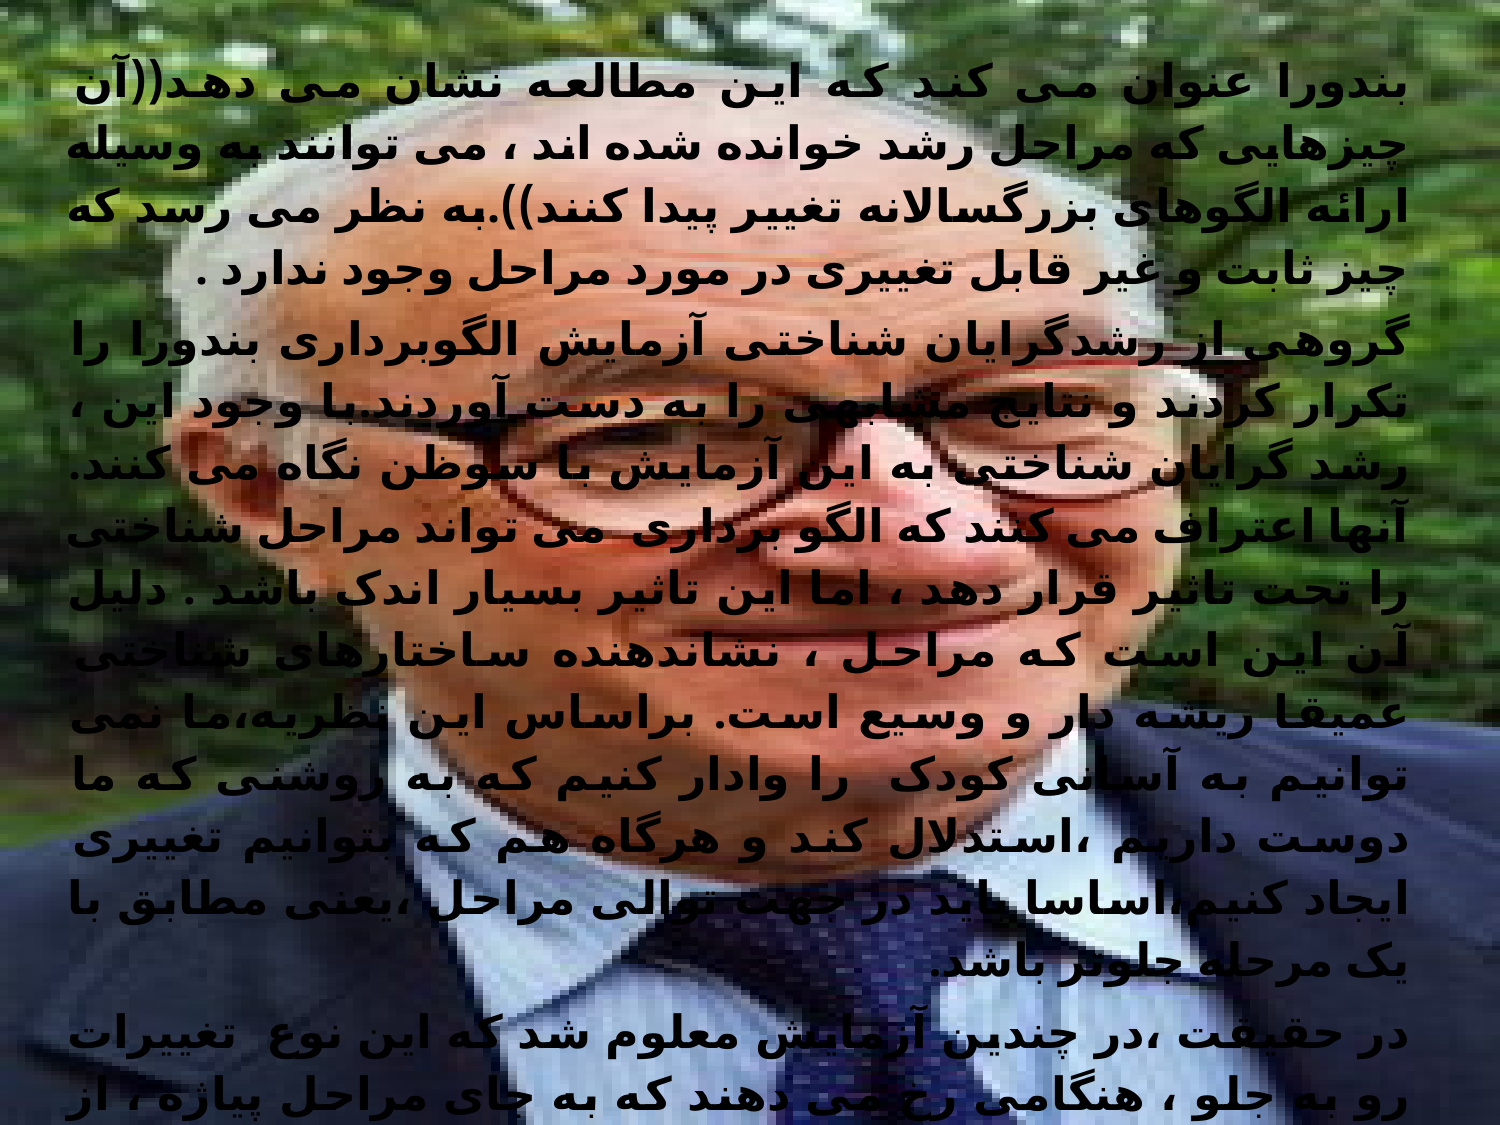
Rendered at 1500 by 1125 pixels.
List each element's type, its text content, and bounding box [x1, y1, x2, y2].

picture [0, 0, 1500, 1125]
list بندورا عنوان می کند که این مطالعه نشان می دهد((آن چیزهایی که مراحل رشد خوانده شده اند ، می توانند به وسیله ارائه الگوهای بزرگسالانه تغییر پیدا کنند)).به نظر می رسد که چیز ثابت و غیر قابل تغییری در مورد مراحل وجود ندارد . گروهی از رشدگرایان شناختی آزمایش الگوبرداری بندورا را تکرار کردند و نتایج مشابهی را به دست آوردند.با وجود این ، رشد گرایان شناختی به این آزمایش با سوظن نگاه می کنند. آنها اعتراف می کنند که الگو برداری می تواند مراحل شناختی را تحت تاثیر قرار دهد ، اما این تاثیر بسیار اندک باشد . دلیل آن این است که مراحل ، نشاندهنده ساختارهای شناختی عمیقا ریشه دار و وسیع است. براساس این نظریه،ما نمی توانیم به آسانی کودک را وادار کنیم که به روشنی که ما دوست داریم ،استدلال کند و هرگاه هم که بتوانیم تغییری ایجاد کنیم،اساسا باید در جهت توالی مراحل ،یعنی مطابق با یک مرحله جلوتر باشد. در حقیقت ،در چندین آزمایش معلوم شد که این نوع تغییرات رو به جلو ، هنگامی رخ می دهند که به جای مراحل پیاژه ، از مراحل کلبرگ استفاده شود .کلبرگ عنوان می کند که این امر به این دلیل اتفاق می افتد که مراحل او ساختارهای شناختی وسیع تری را نسبت به مراحل رشد اخلاقی پیاژه،در بر می گیرد و بنابراین تغییر در مراحل او ،مشکل تر است. با این حال ، همان طور که بندورا عنوان کرد , اثر الگوبرداری در این مطالعات ، کم فروغ و ضعیف بود.منبع(نظریه های رشد ) ( .۲۷۲ -۲۷۶ ) مترجم: دکتر خوی نژاد ،دکتر رجایی نویسنده: ویلیام کرین [50, 37, 1425, 1063]
